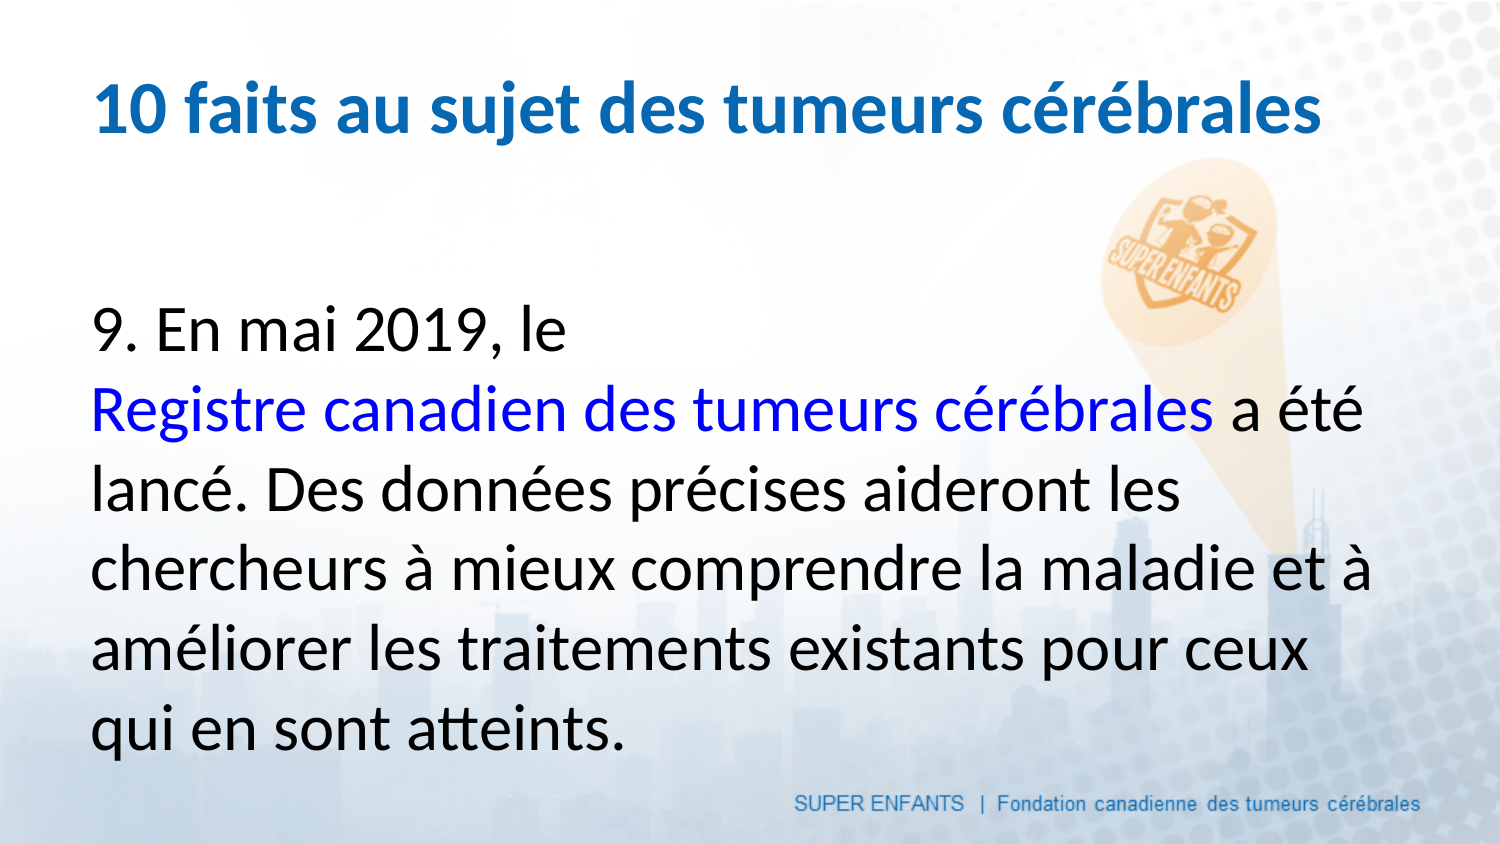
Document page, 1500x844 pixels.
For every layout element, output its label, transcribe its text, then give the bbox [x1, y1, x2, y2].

picture [0, 0, 1500, 844]
title 10 faits au sujet des tumeurs cérébrales [76, 33, 1426, 175]
list 9. En mai 2019, le Registre canadien des tumeurs cérébrales a été lancé. Des données précises aideront les chercheurs à mieux comprendre la maladie et à améliorer les traitements existants pour ceux qui en sont atteints. [74, 196, 1426, 754]
